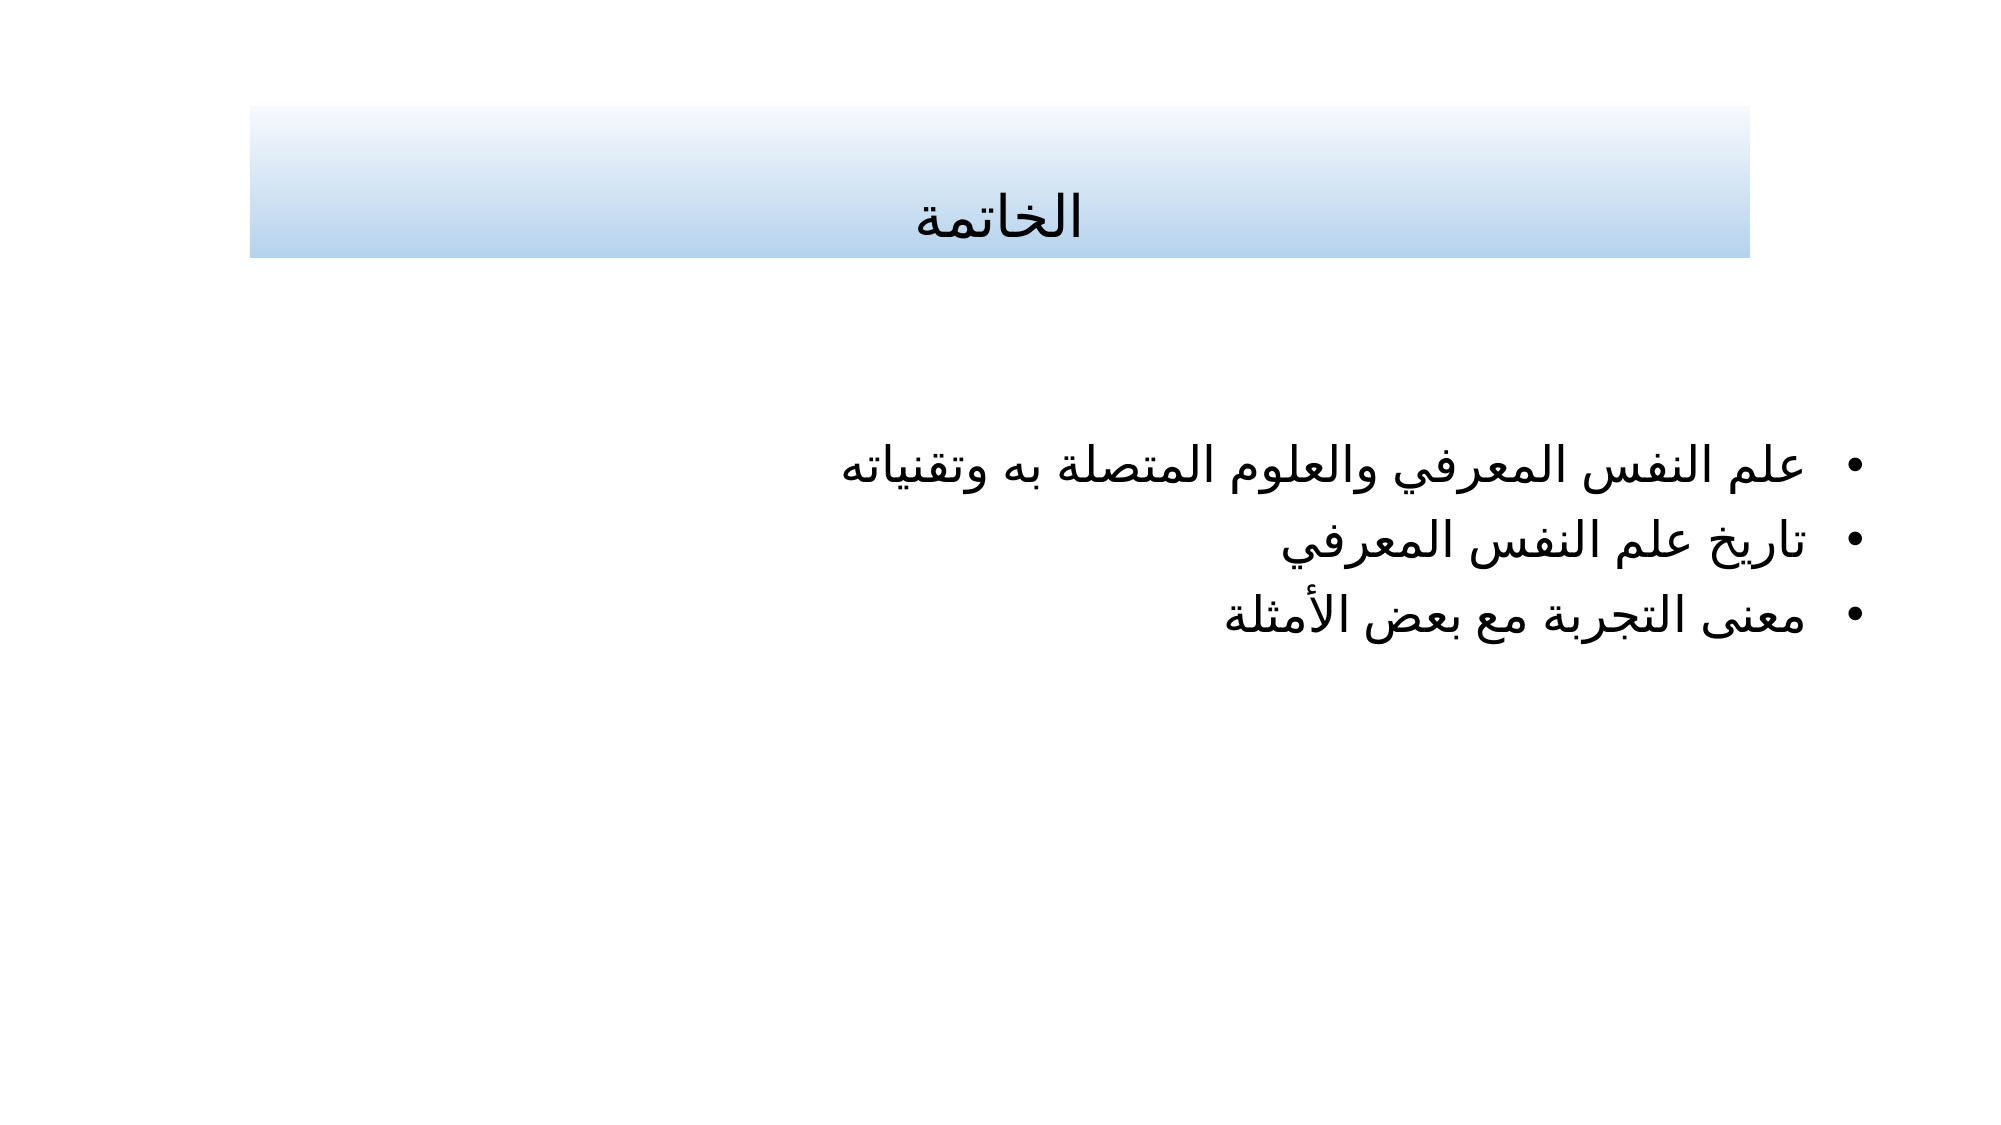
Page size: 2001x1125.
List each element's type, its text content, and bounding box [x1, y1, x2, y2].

subtitle علم النفس المعرفي والعلوم المتصلة به وتقنياته تاريخ علم النفس المعرفي معنى التجربة مع بعض الأمثلة [121, 432, 1879, 717]
title الخاتمة [249, 106, 1750, 258]
